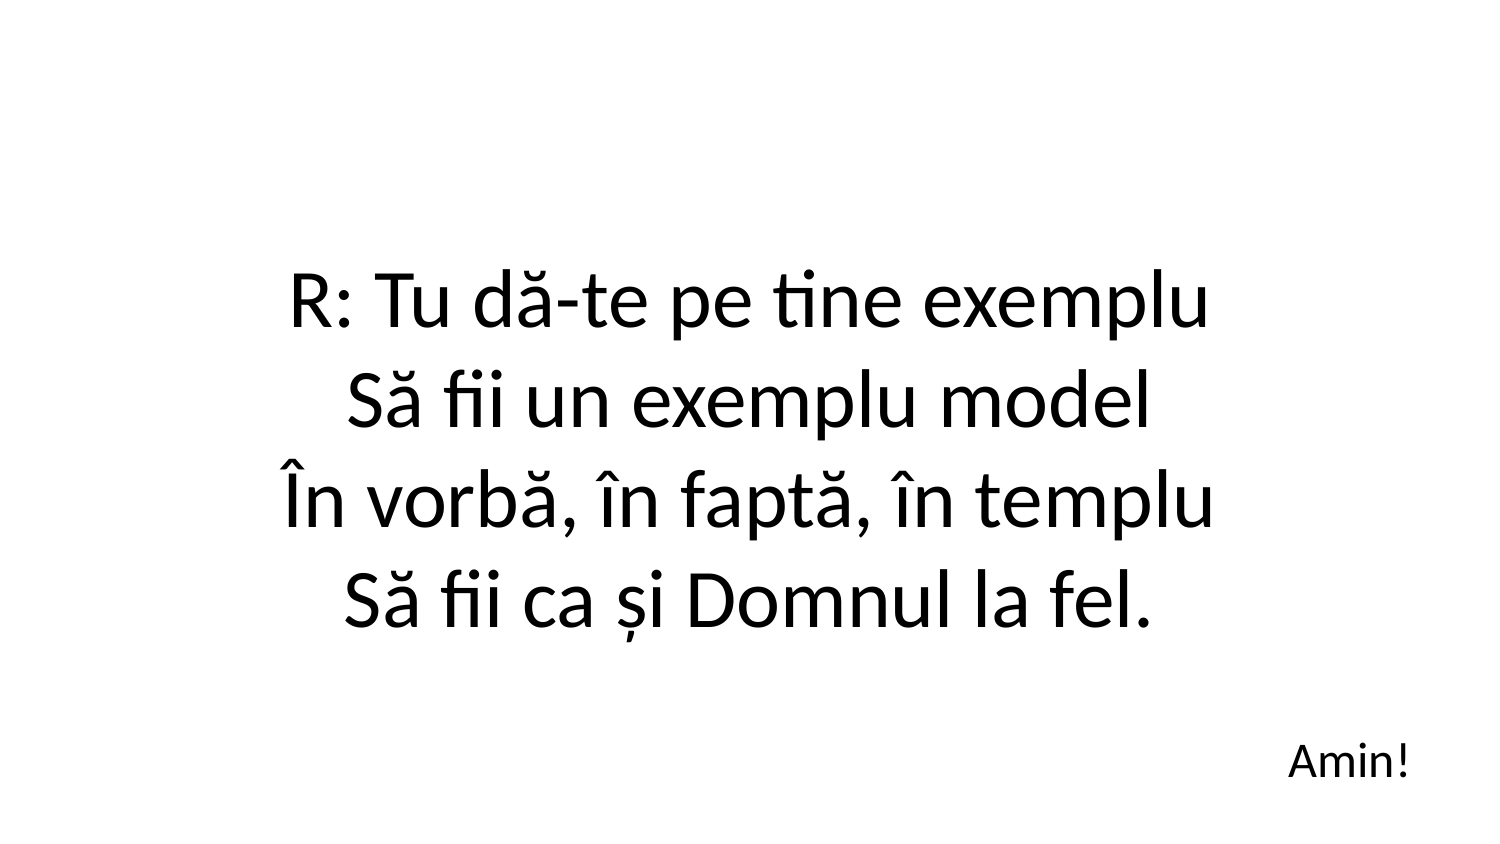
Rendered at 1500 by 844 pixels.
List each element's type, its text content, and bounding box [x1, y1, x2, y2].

text_box Amin! [1273, 674, 1427, 795]
text_box R: Tu dă-te pe tine exemplu Să fii un exemplu model În vorbă, în faptă, în templu Să fii ca și Domnul la fel. [267, 192, 1232, 652]
